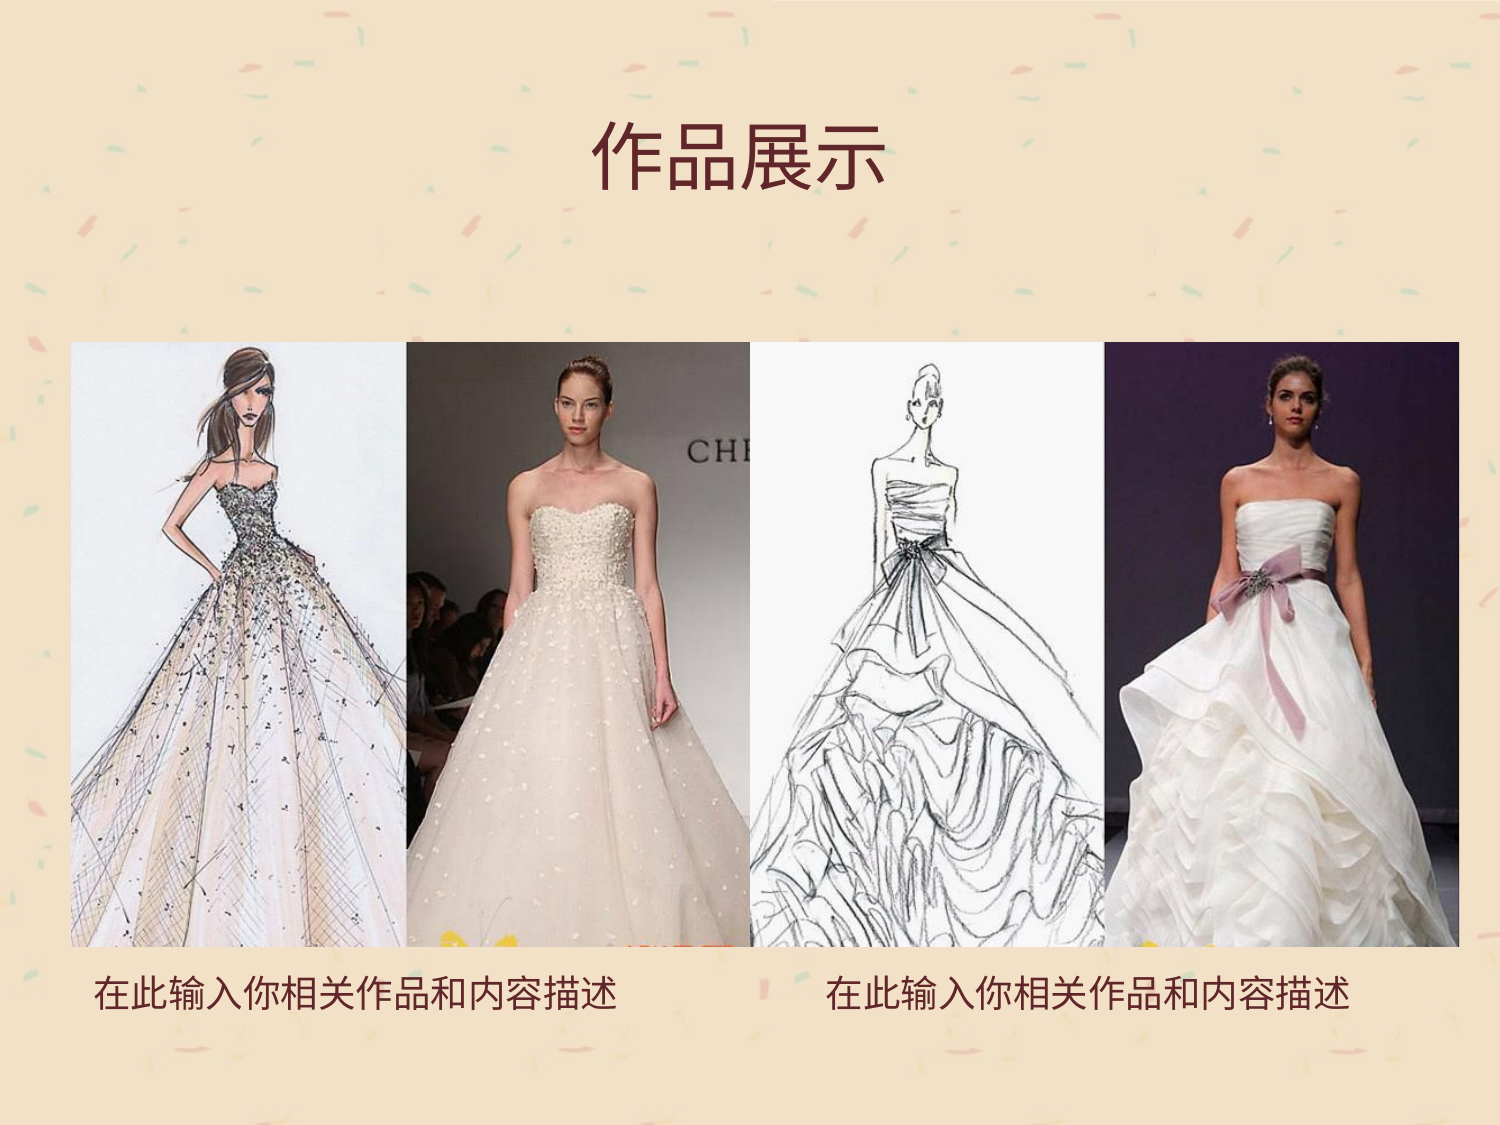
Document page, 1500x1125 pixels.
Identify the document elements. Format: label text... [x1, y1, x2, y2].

text_box 作品展示 [574, 101, 905, 207]
text_box 在此输入你相关作品和内容描述 [825, 952, 1483, 1034]
text_box 在此输入你相关作品和内容描述 [93, 955, 750, 1034]
picture [70, 342, 1460, 947]
